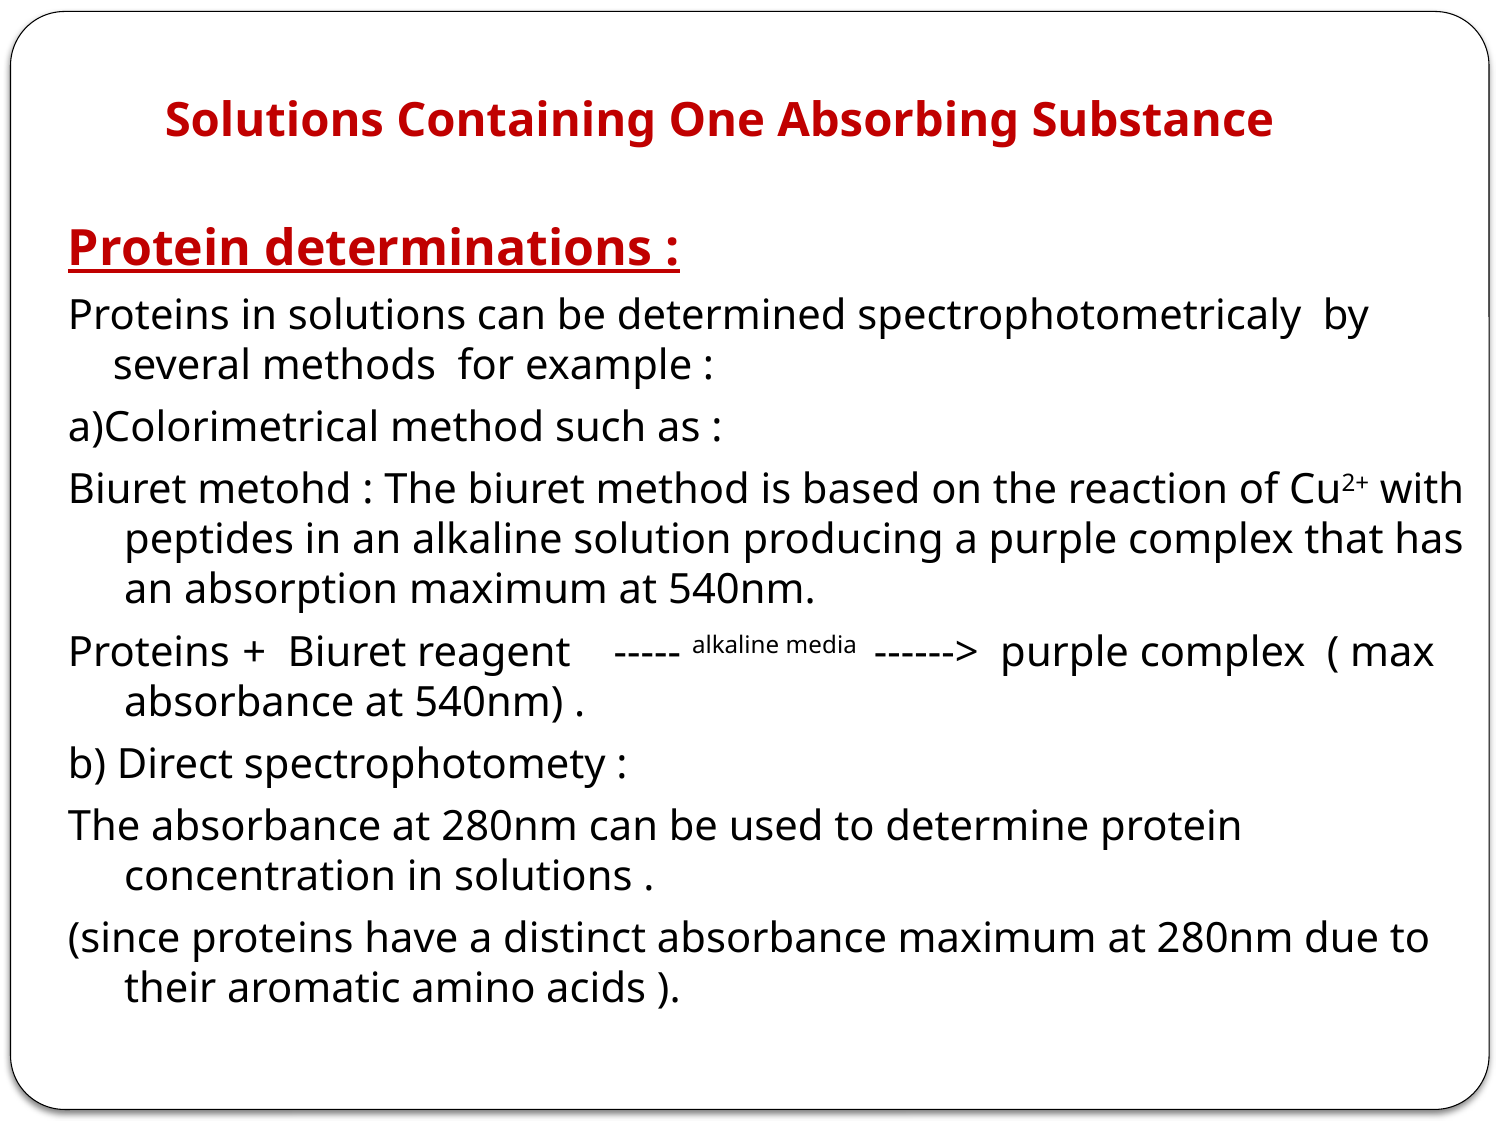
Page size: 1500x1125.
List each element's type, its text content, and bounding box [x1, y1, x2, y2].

list Protein determinations : Proteins in solutions can be determined spectrophotometricaly by several methods for example : a)Colorimetrical method such as : Biuret metohd : The biuret method is based on the reaction of Cu2+ with peptides in an alkaline solution producing a purple complex that has an absorption maximum at 540nm. Proteins + Biuret reagent ----- alkaline media ------> purple complex ( max absorbance at 540nm) . b) Direct spectrophotomety : The absorbance at 280nm can be used to determine protein concentration in solutions . (since proteins have a distinct absorbance maximum at 280nm due to their aromatic amino acids ). [53, 208, 1500, 1125]
title Solutions Containing One Absorbing Substance [150, 45, 1425, 161]
